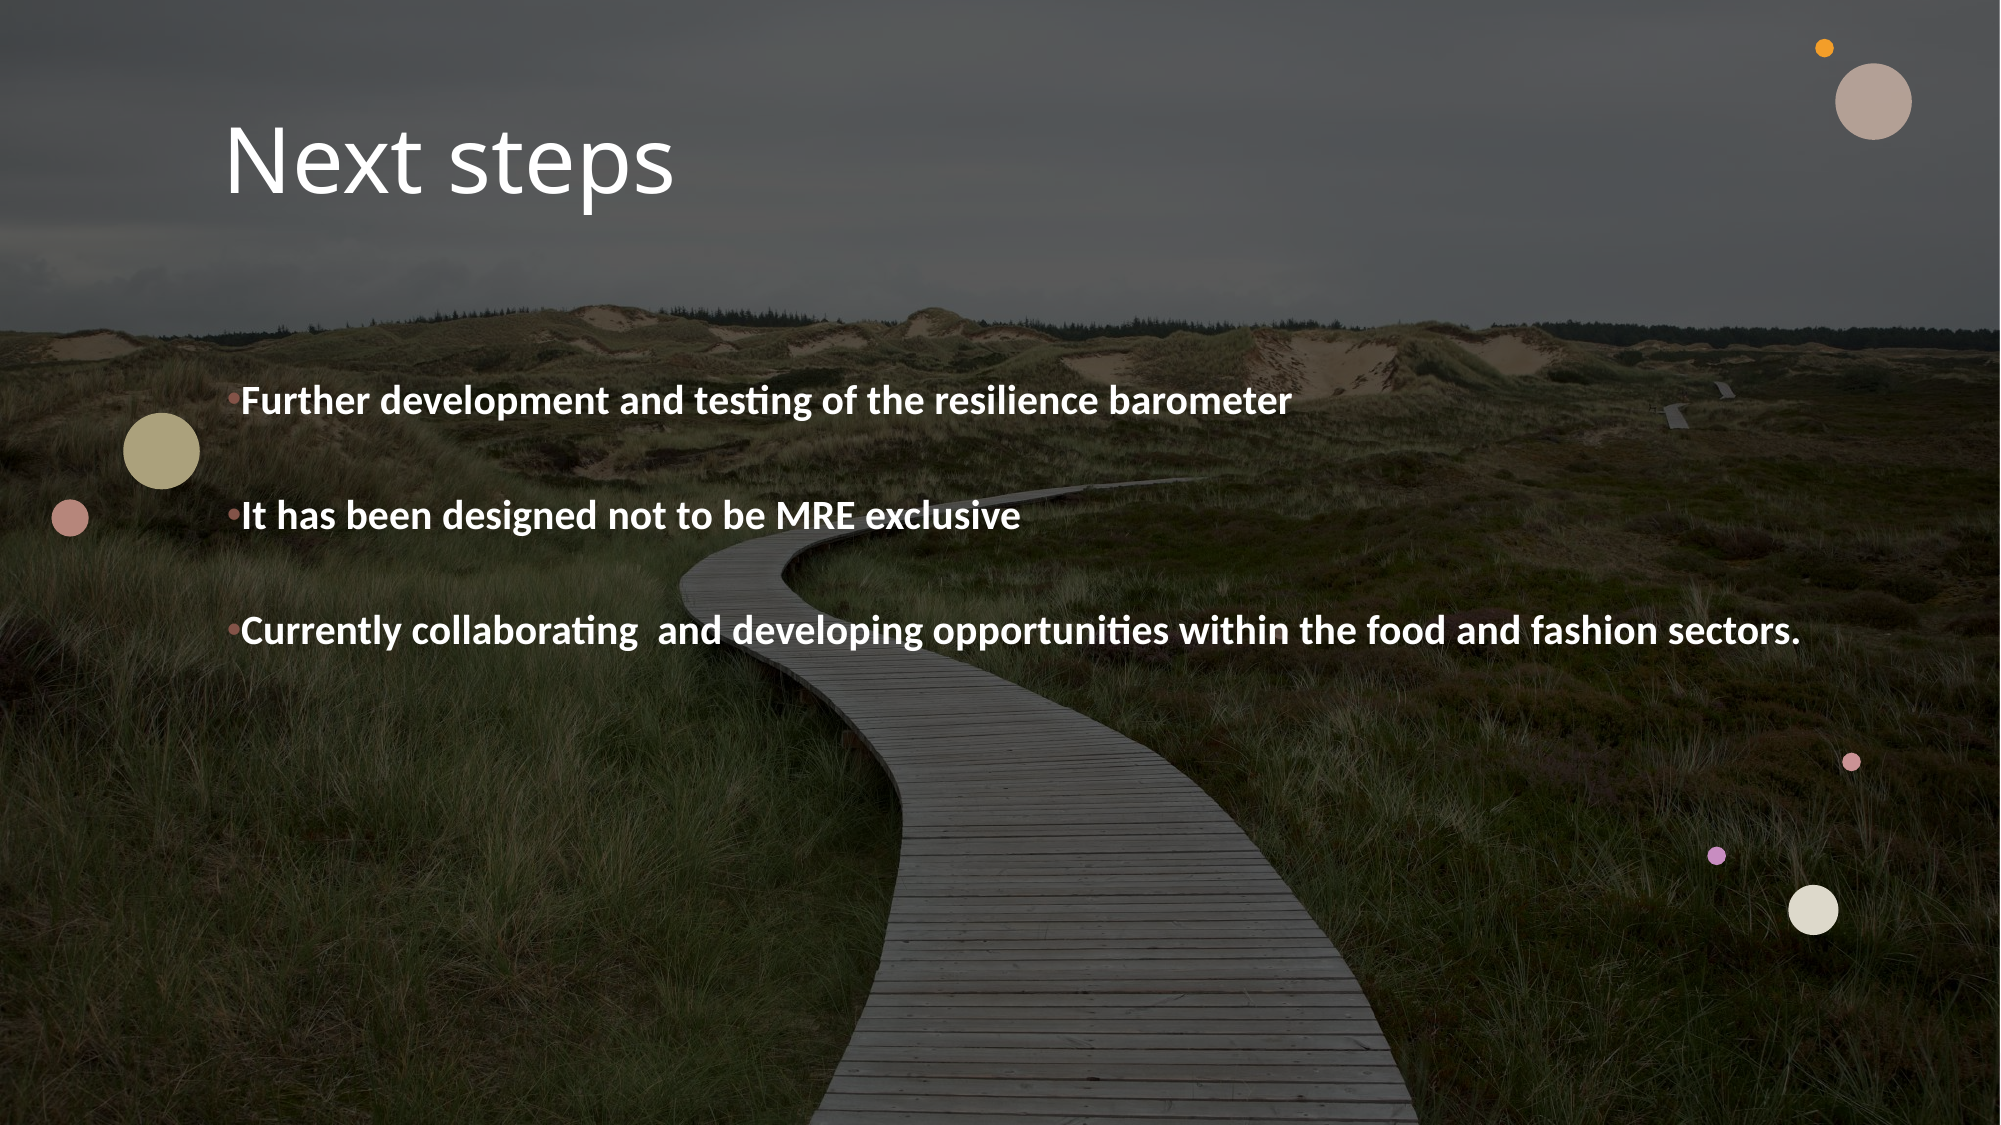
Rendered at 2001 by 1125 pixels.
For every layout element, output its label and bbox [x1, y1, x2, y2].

picture [0, 0, 2000, 1125]
text_box [51, 38, 1912, 936]
